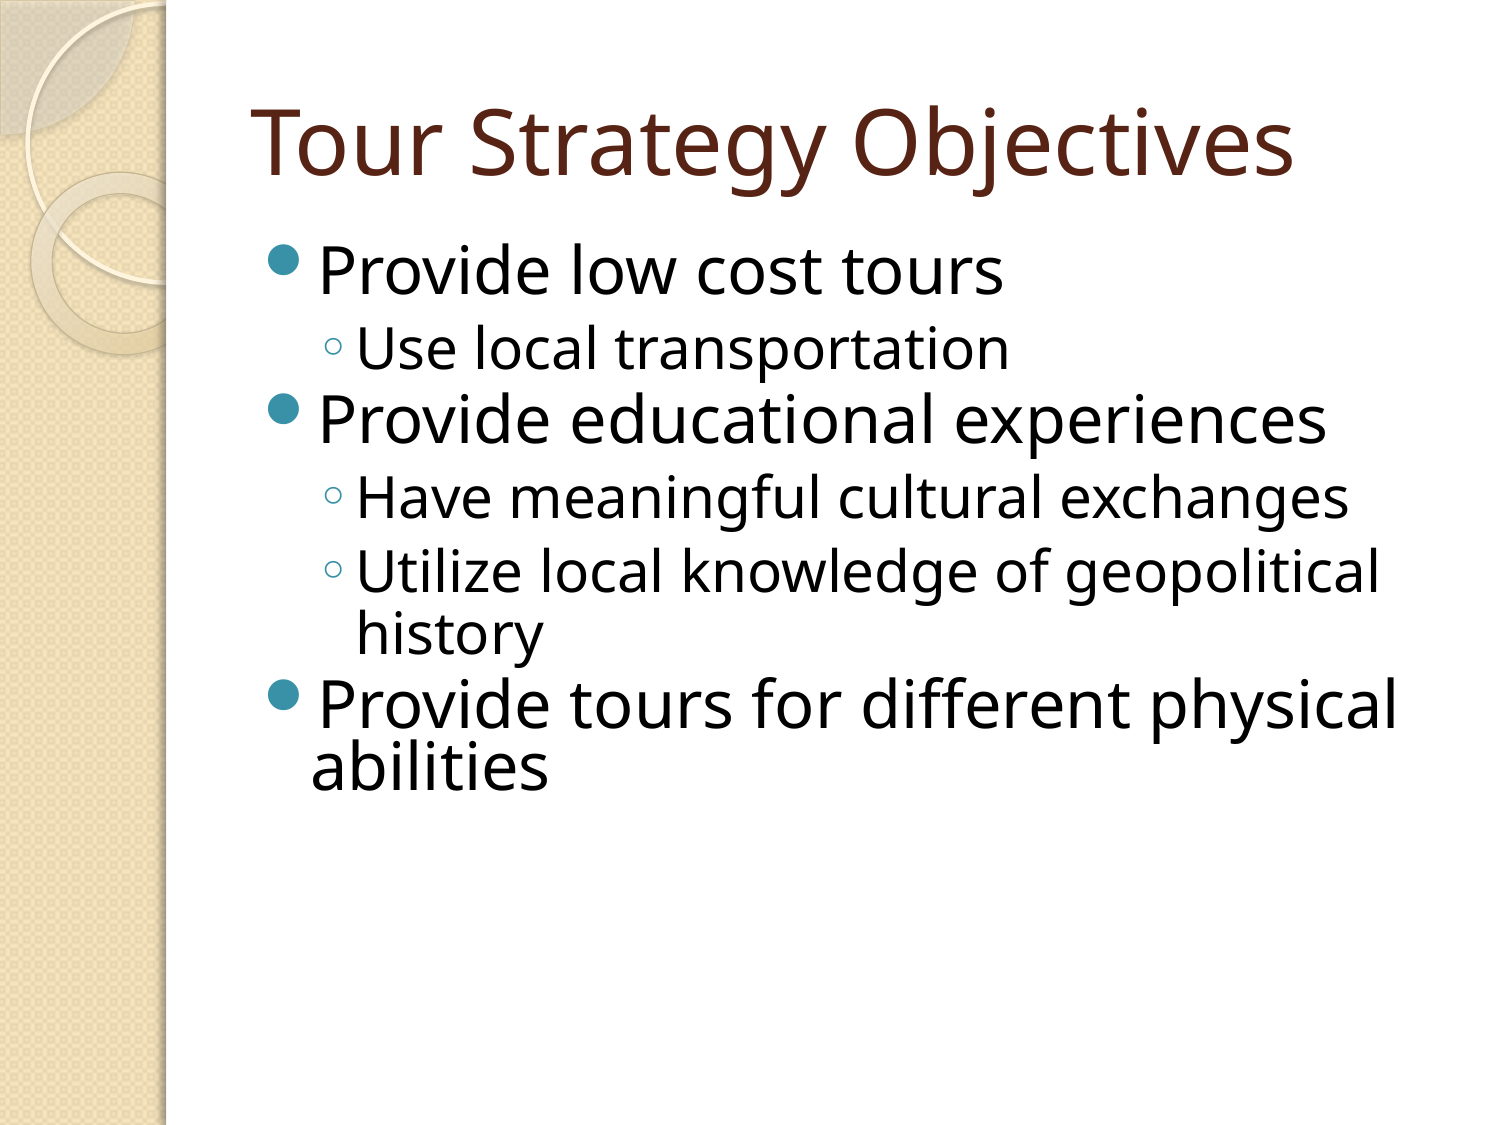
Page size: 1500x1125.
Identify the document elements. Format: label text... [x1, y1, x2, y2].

list Provide low cost tours Use local transportation Provide educational experiences Have meaningful cultural exchanges Utilize local knowledge of geopolitical history Provide tours for different physical abilities [235, 237, 1466, 763]
title Tour Strategy Objectives [235, 45, 1466, 233]
